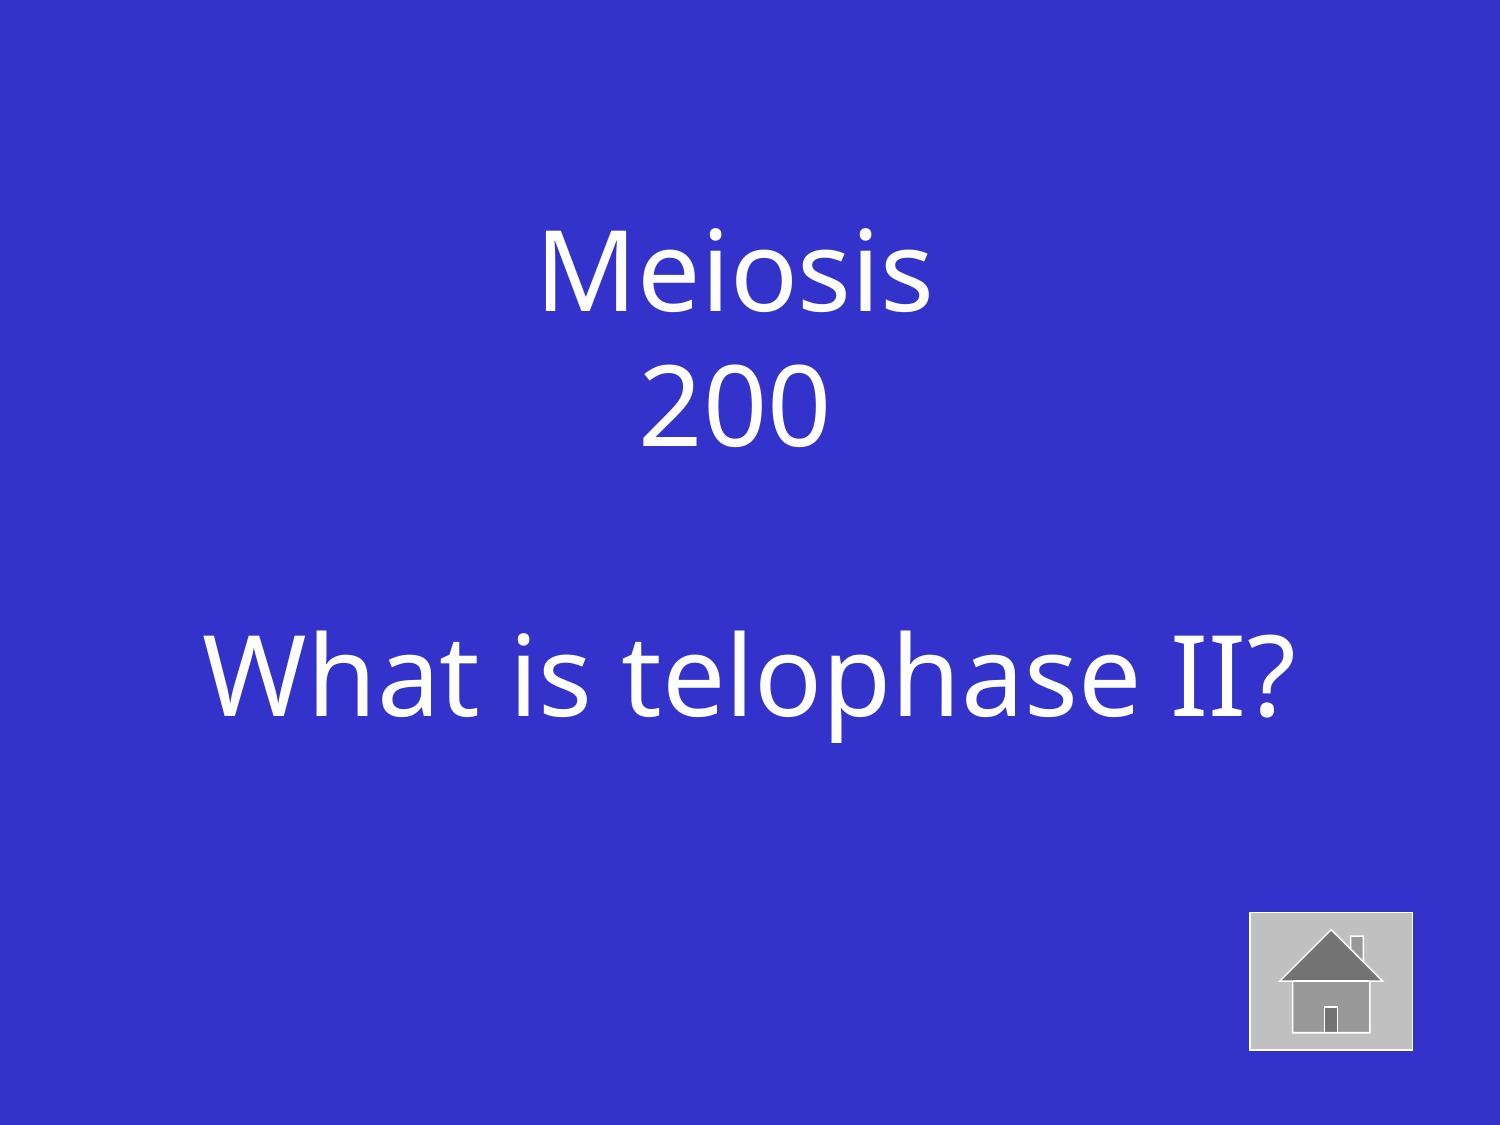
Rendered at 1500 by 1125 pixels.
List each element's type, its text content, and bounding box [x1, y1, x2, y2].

text_box [1249, 912, 1413, 1050]
title Meiosis 200 What is telophase II? [112, 374, 1388, 563]
